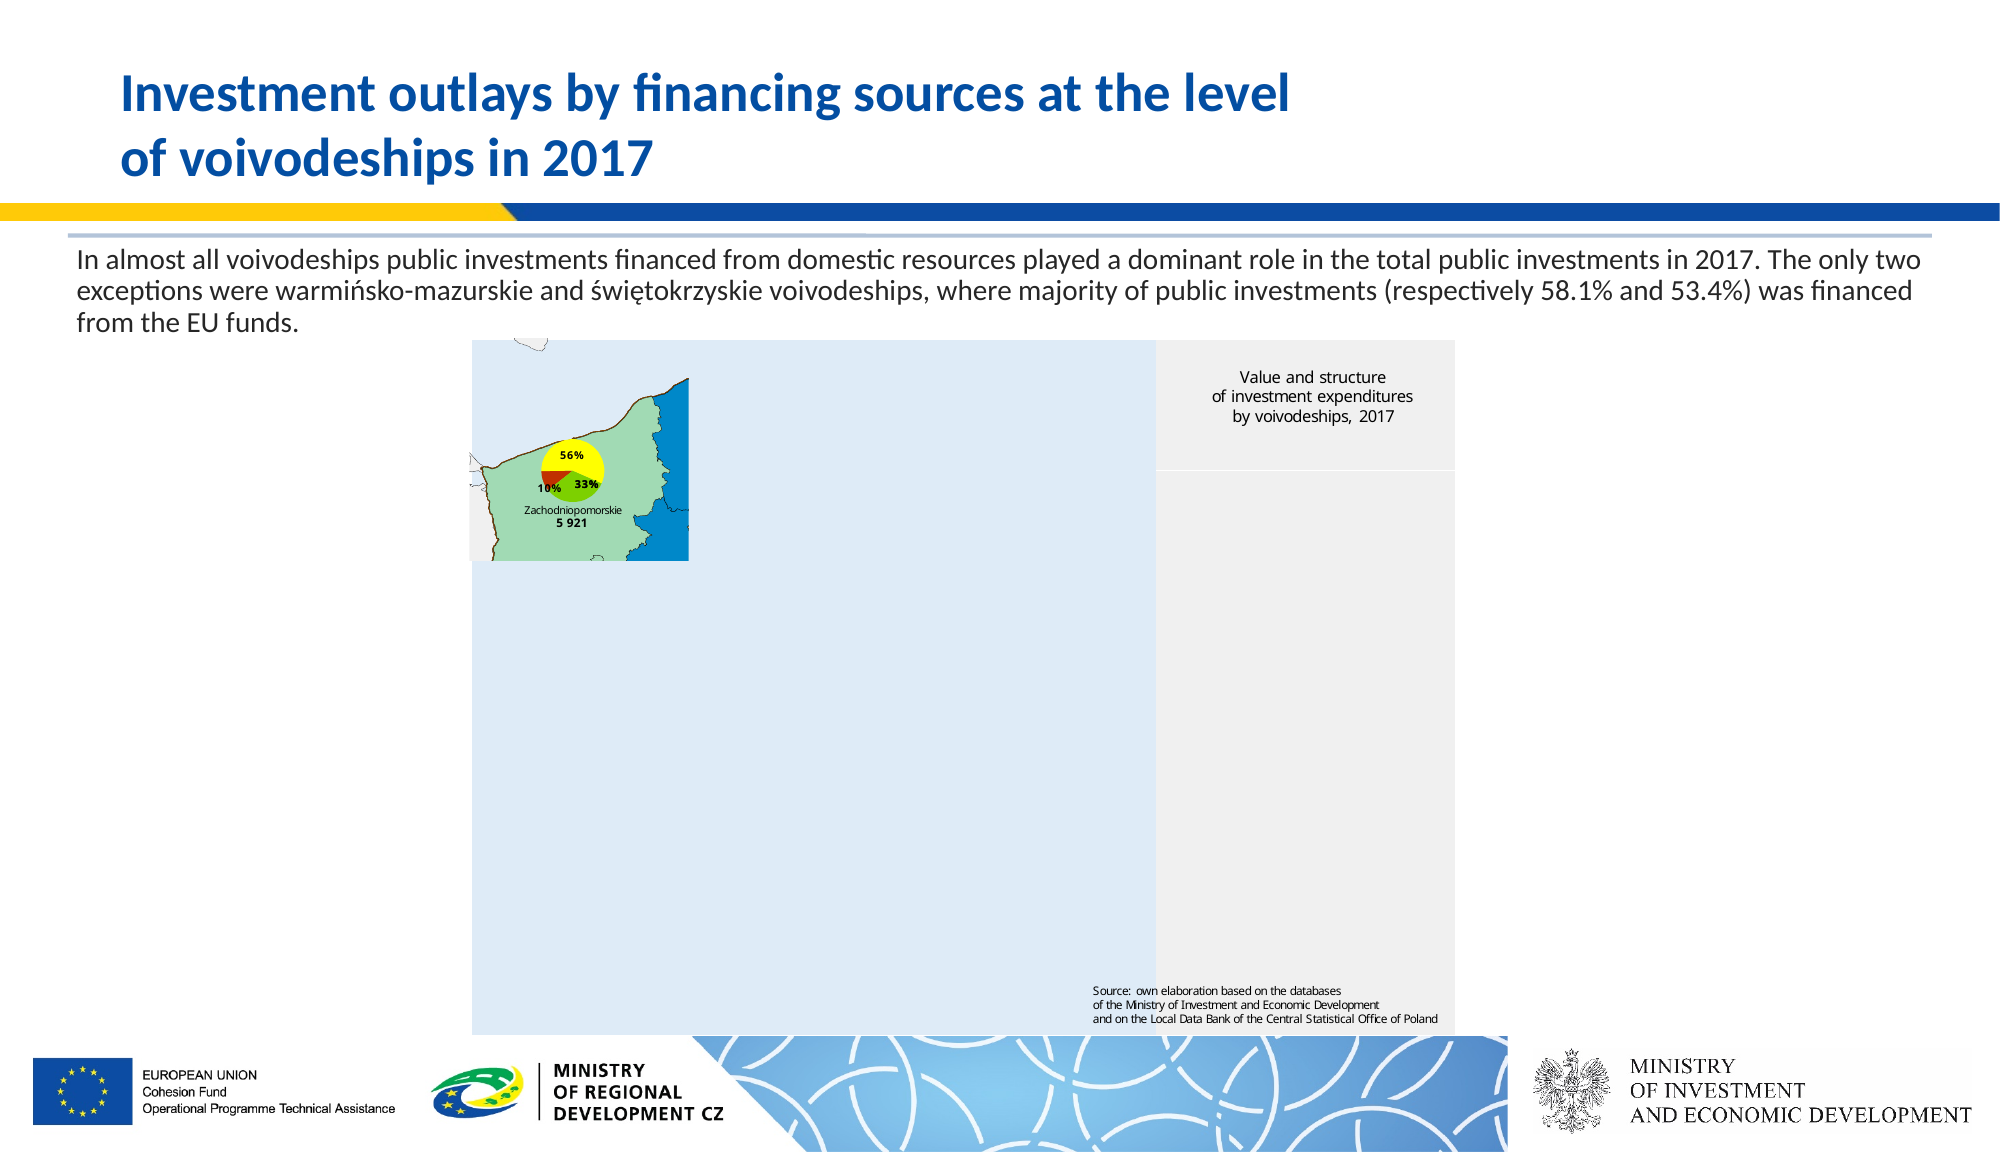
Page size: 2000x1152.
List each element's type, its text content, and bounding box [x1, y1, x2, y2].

picture [0, 336, 1508, 1152]
picture [0, 203, 2000, 221]
title Investment outlays by financing sources at the level of voivodeships in 2017 [99, 46, 1900, 198]
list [67, 235, 1932, 331]
picture [1533, 1048, 1972, 1134]
